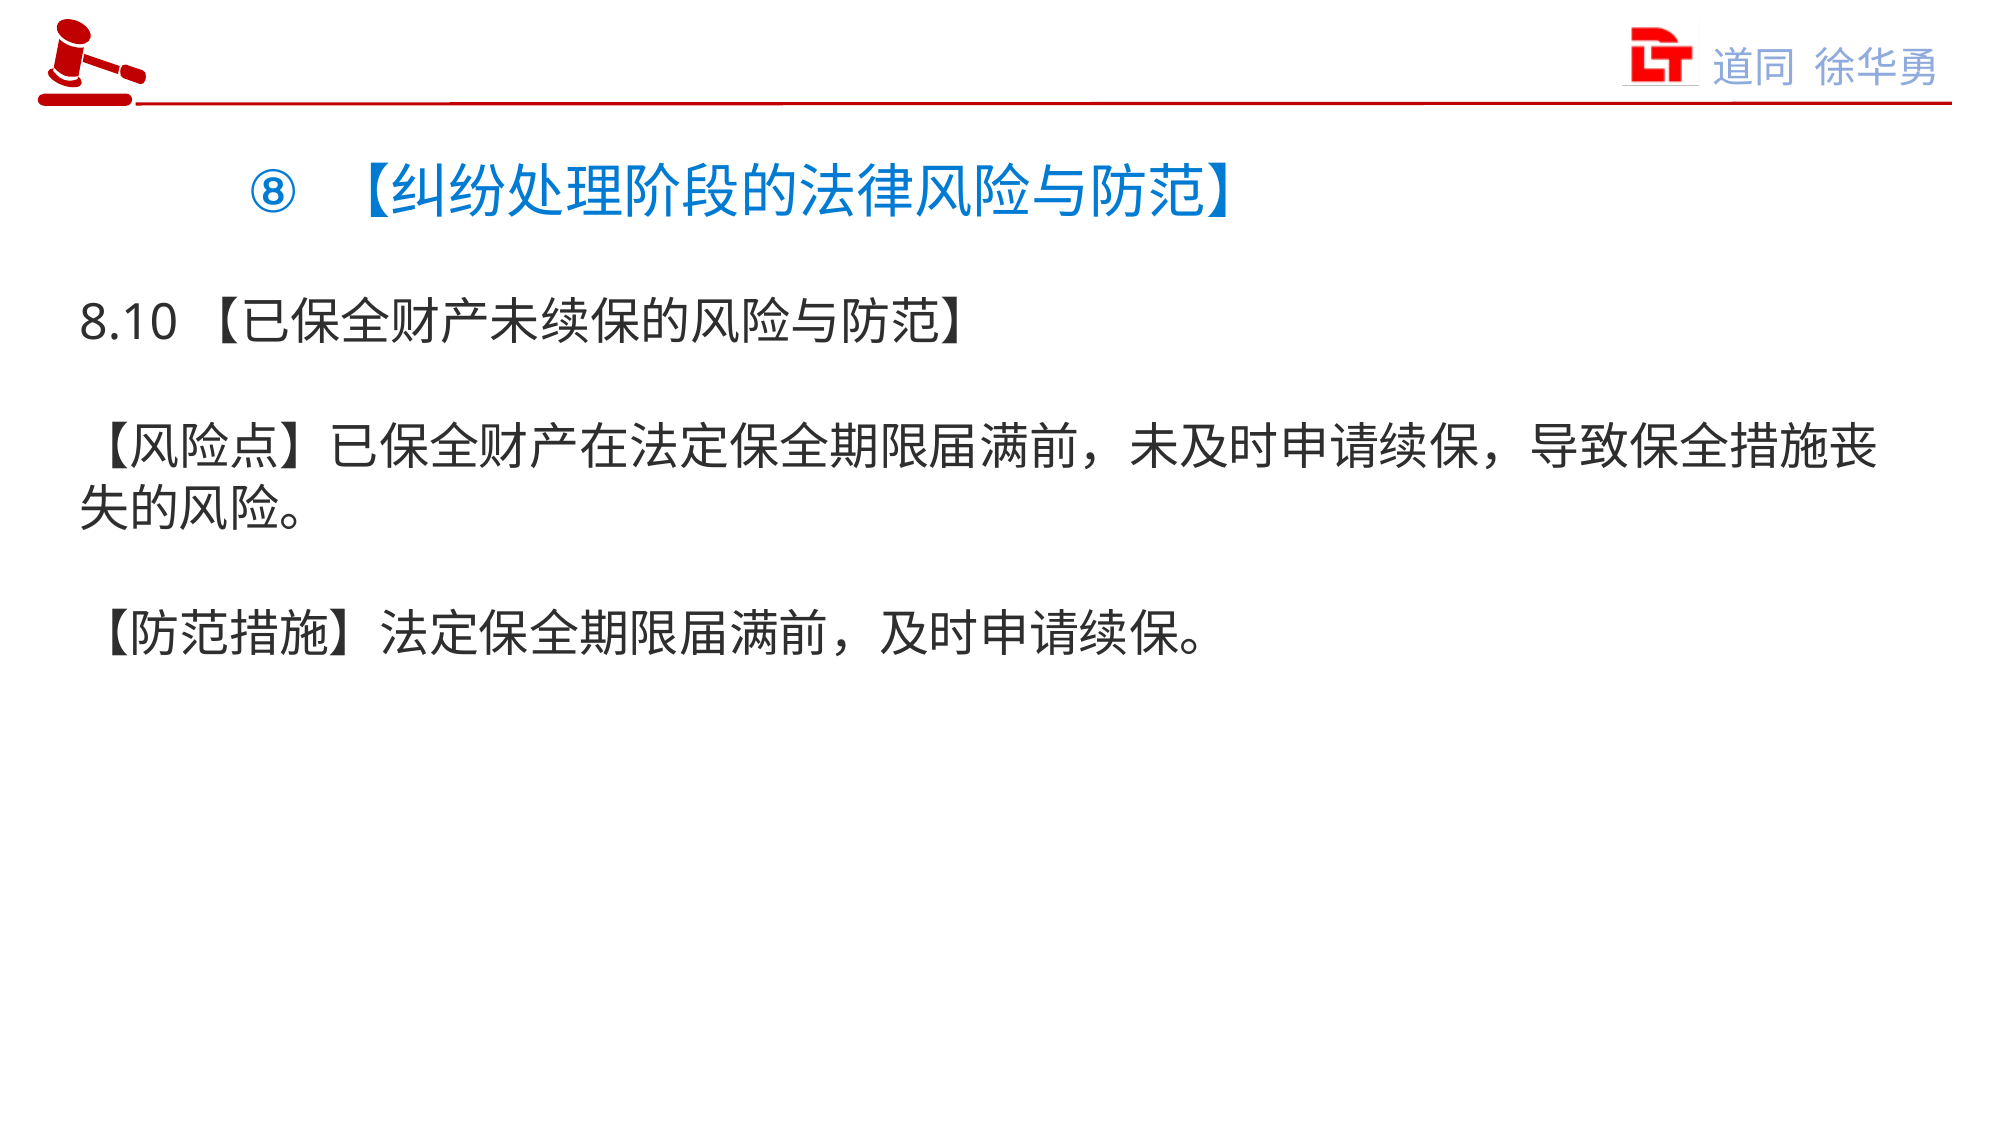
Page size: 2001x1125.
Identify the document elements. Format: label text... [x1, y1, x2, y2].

text_box 【纠纷处理阶段的法律风险与防范】 8.10【已保全财产未续保的风险与防范】 【风险点】已保全财产在法定保全期限届满前，未及时申请续保，导致保全措施丧失的风险。 【防范措施】法定保全期限届满前，及时申请续保。 [64, 154, 1936, 670]
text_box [37, 17, 1954, 106]
picture [1622, 19, 1699, 97]
